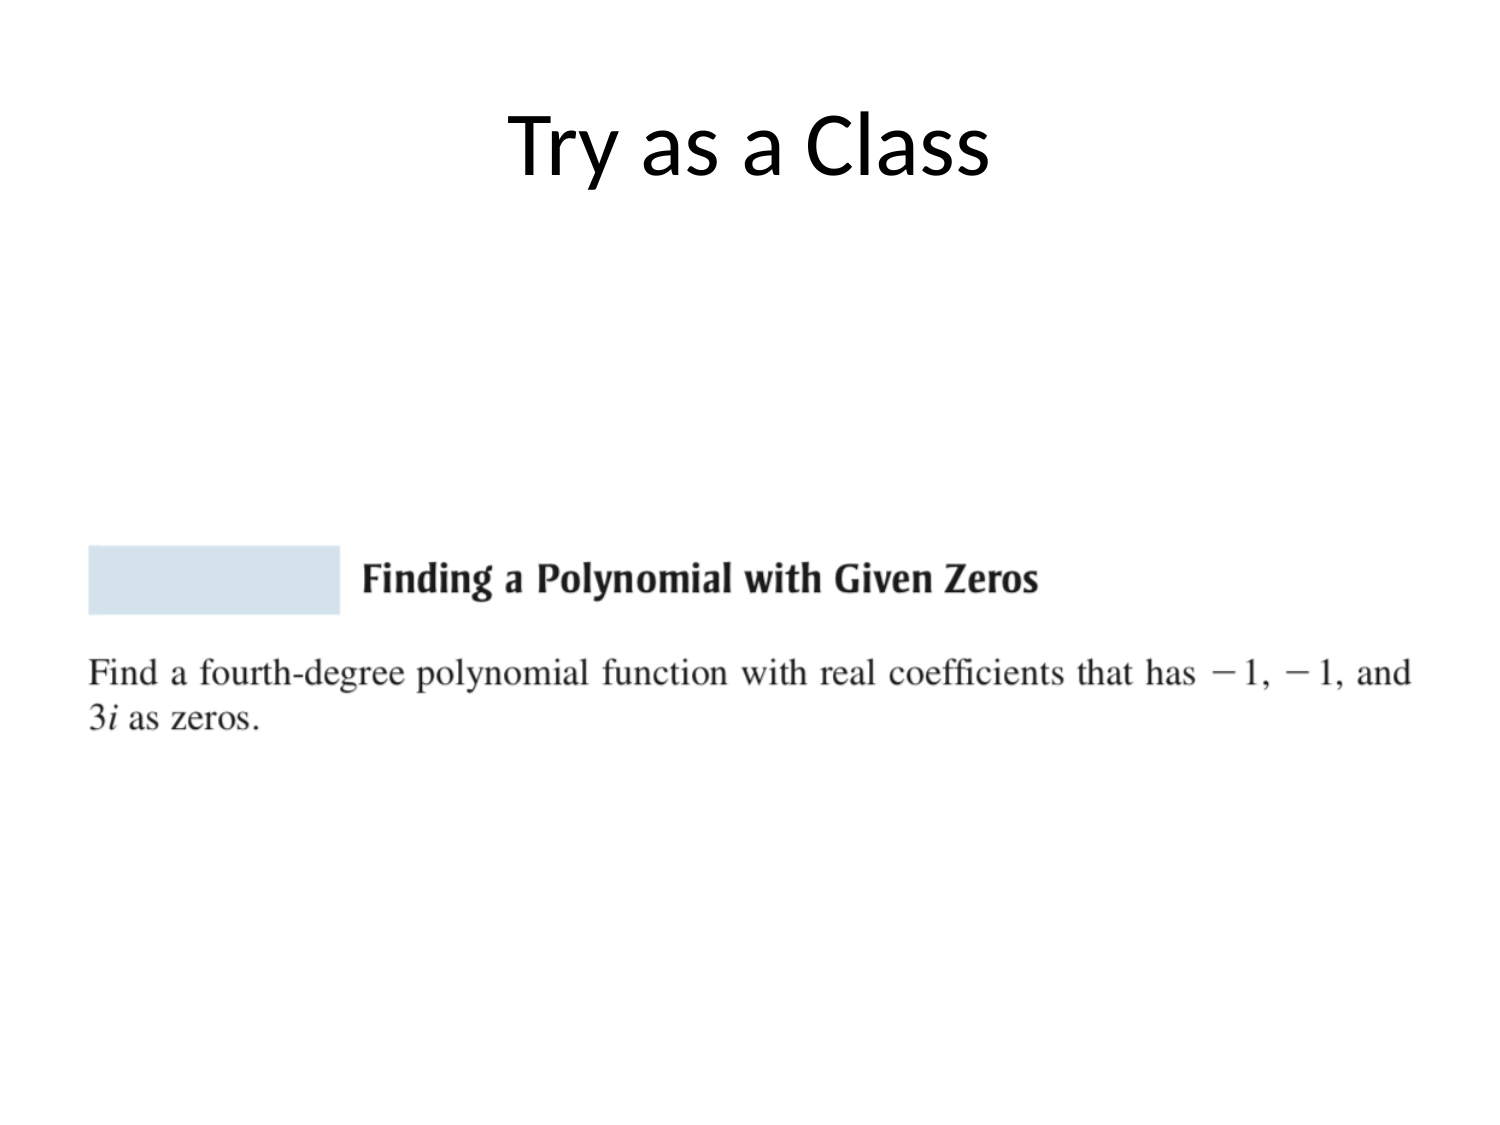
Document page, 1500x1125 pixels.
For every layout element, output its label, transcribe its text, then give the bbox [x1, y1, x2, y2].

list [74, 262, 1426, 1006]
title Try as a Class [75, 45, 1425, 233]
